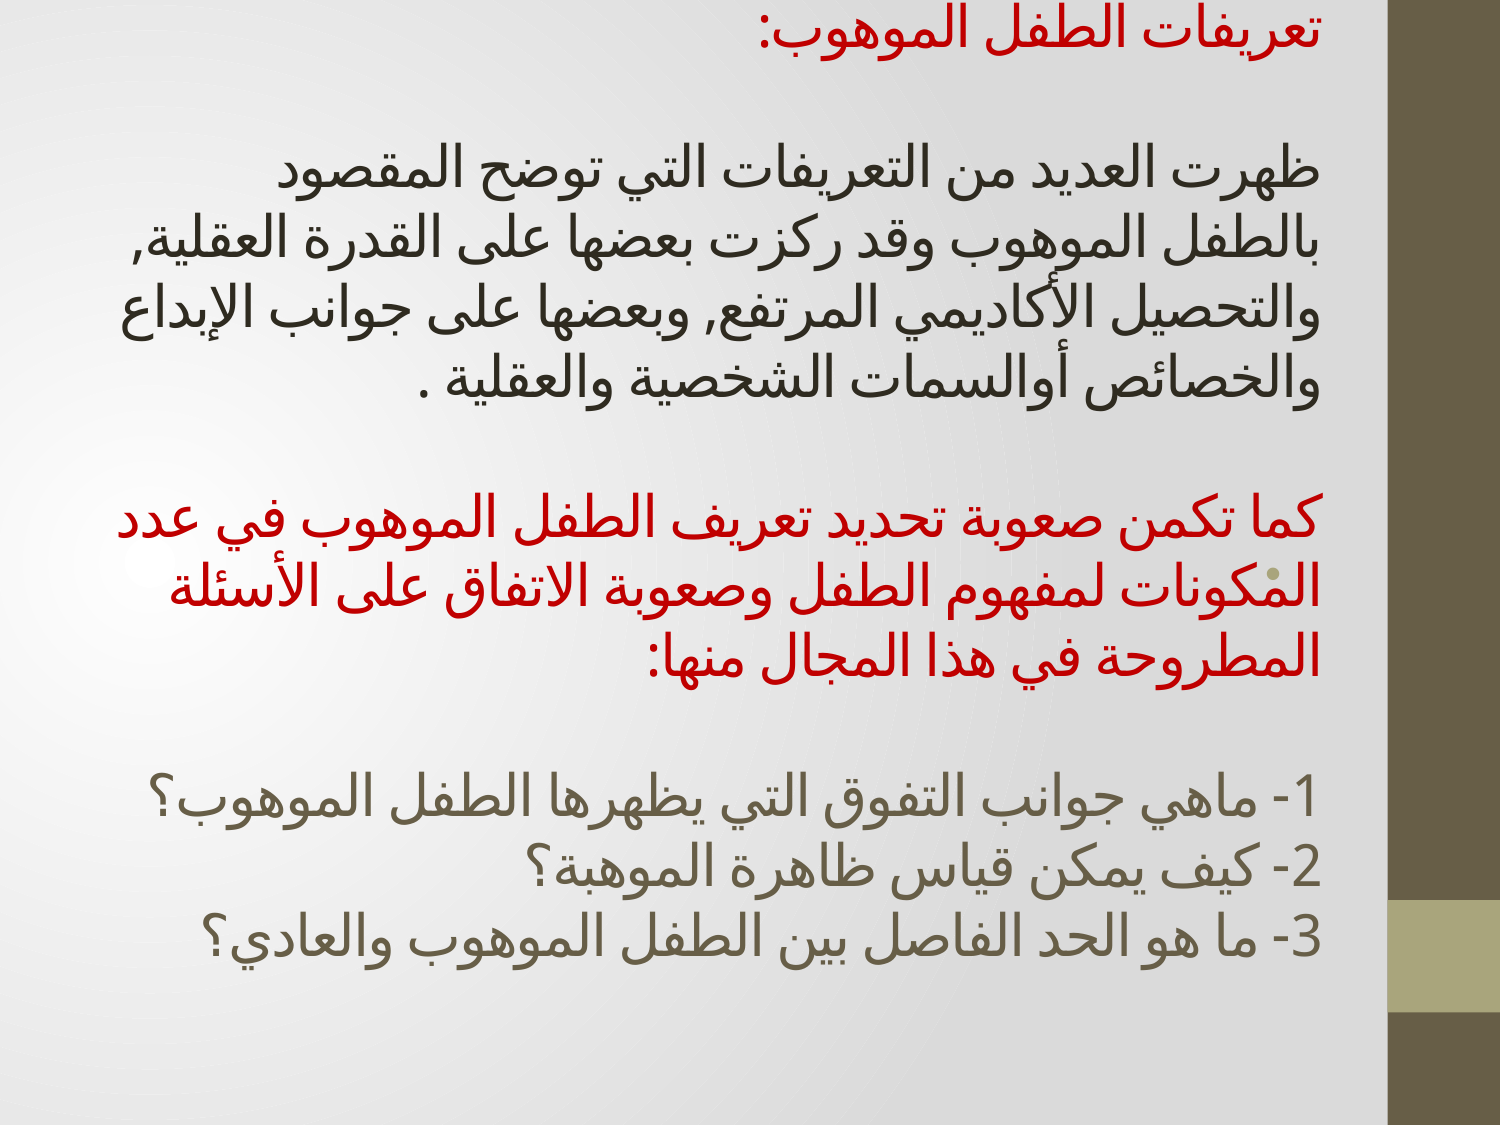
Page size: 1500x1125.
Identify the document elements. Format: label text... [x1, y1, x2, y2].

list [64, 538, 1315, 1125]
title تعريفات الطفل الموهوب: ظهرت العديد من التعريفات التي توضح المقصود بالطفل الموهوب وقد ركزت بعضها على القدرة العقلية, والتحصيل الأكاديمي المرتفع, وبعضها على جوانب الإبداع والخصائص أوالسمات الشخصية والعقلية . كما تكمن صعوبة تحديد تعريف الطفل الموهوب في عدد المكونات لمفهوم الطفل وصعوبة الاتفاق على الأسئلة المطروحة في هذا المجال منها: 1- ماهي جوانب التفوق التي يظهرها الطفل الموهوب؟ 2- كيف يمكن قياس ظاهرة الموهبة؟ 3- ما هو الحد الفاصل بين الطفل الموهوب والعادي؟ [88, 349, 1339, 538]
